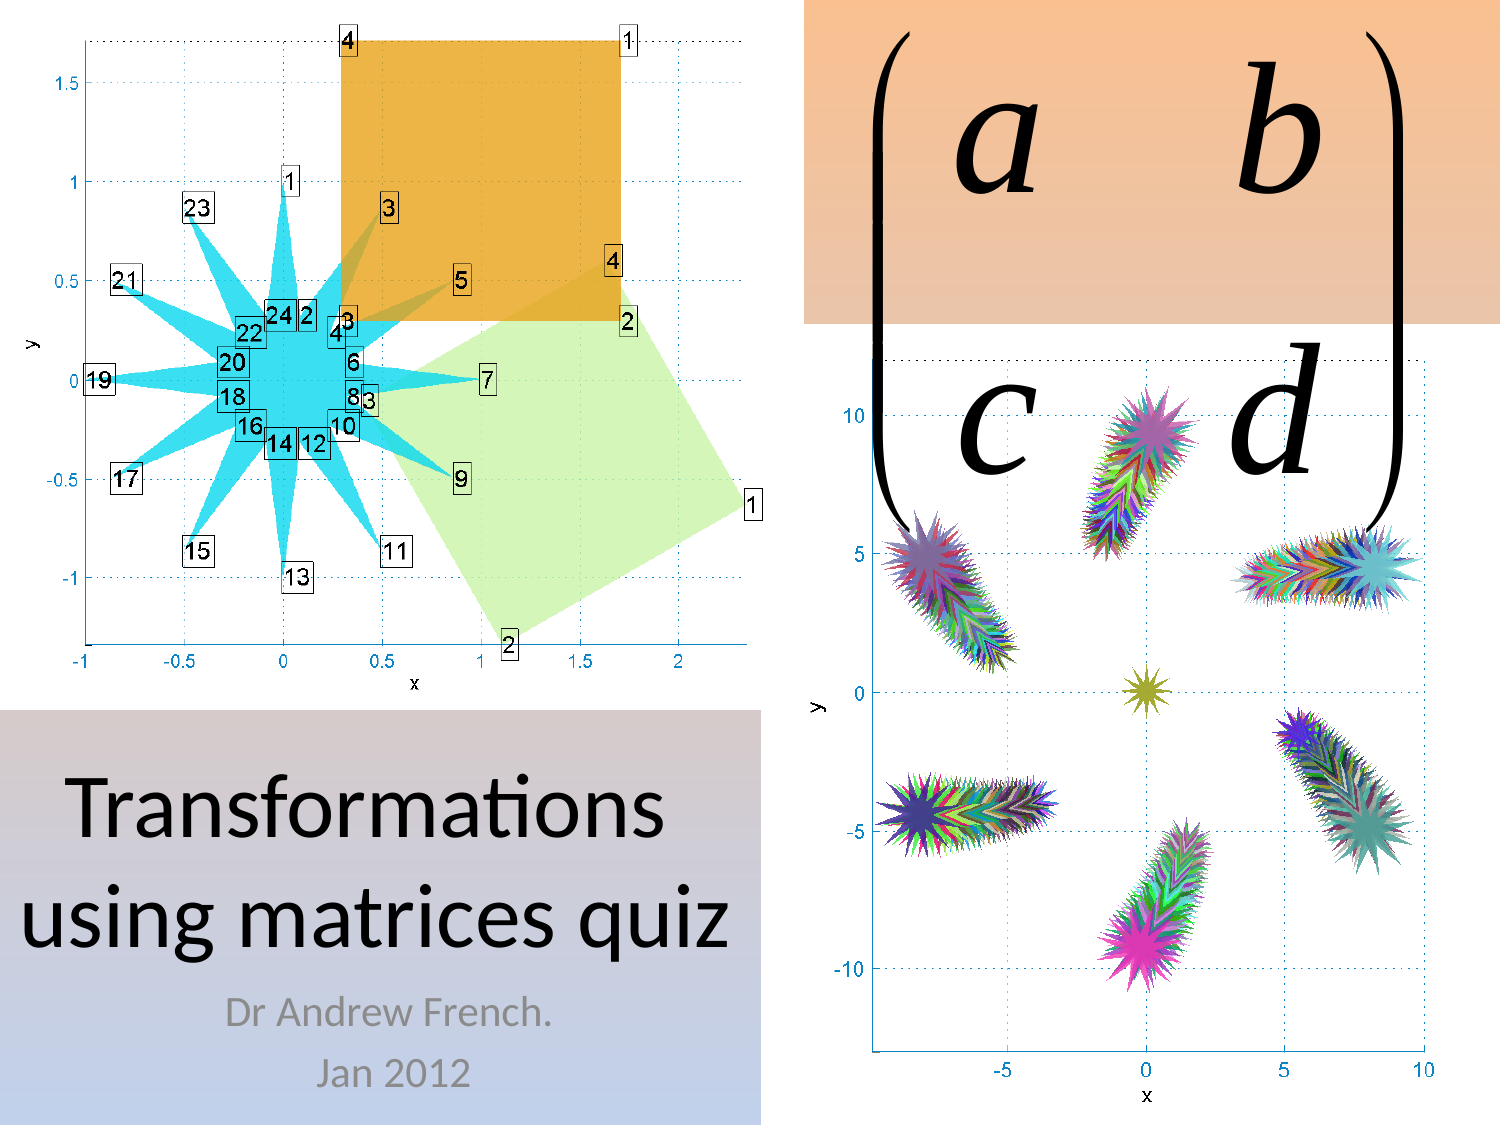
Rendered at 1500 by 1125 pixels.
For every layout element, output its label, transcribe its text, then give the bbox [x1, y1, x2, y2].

subtitle Dr Andrew French. Jan 2012 [0, 975, 756, 1105]
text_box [834, 1, 1461, 566]
picture [0, 0, 1500, 1125]
title Transformations using matrices quiz [0, 735, 756, 975]
